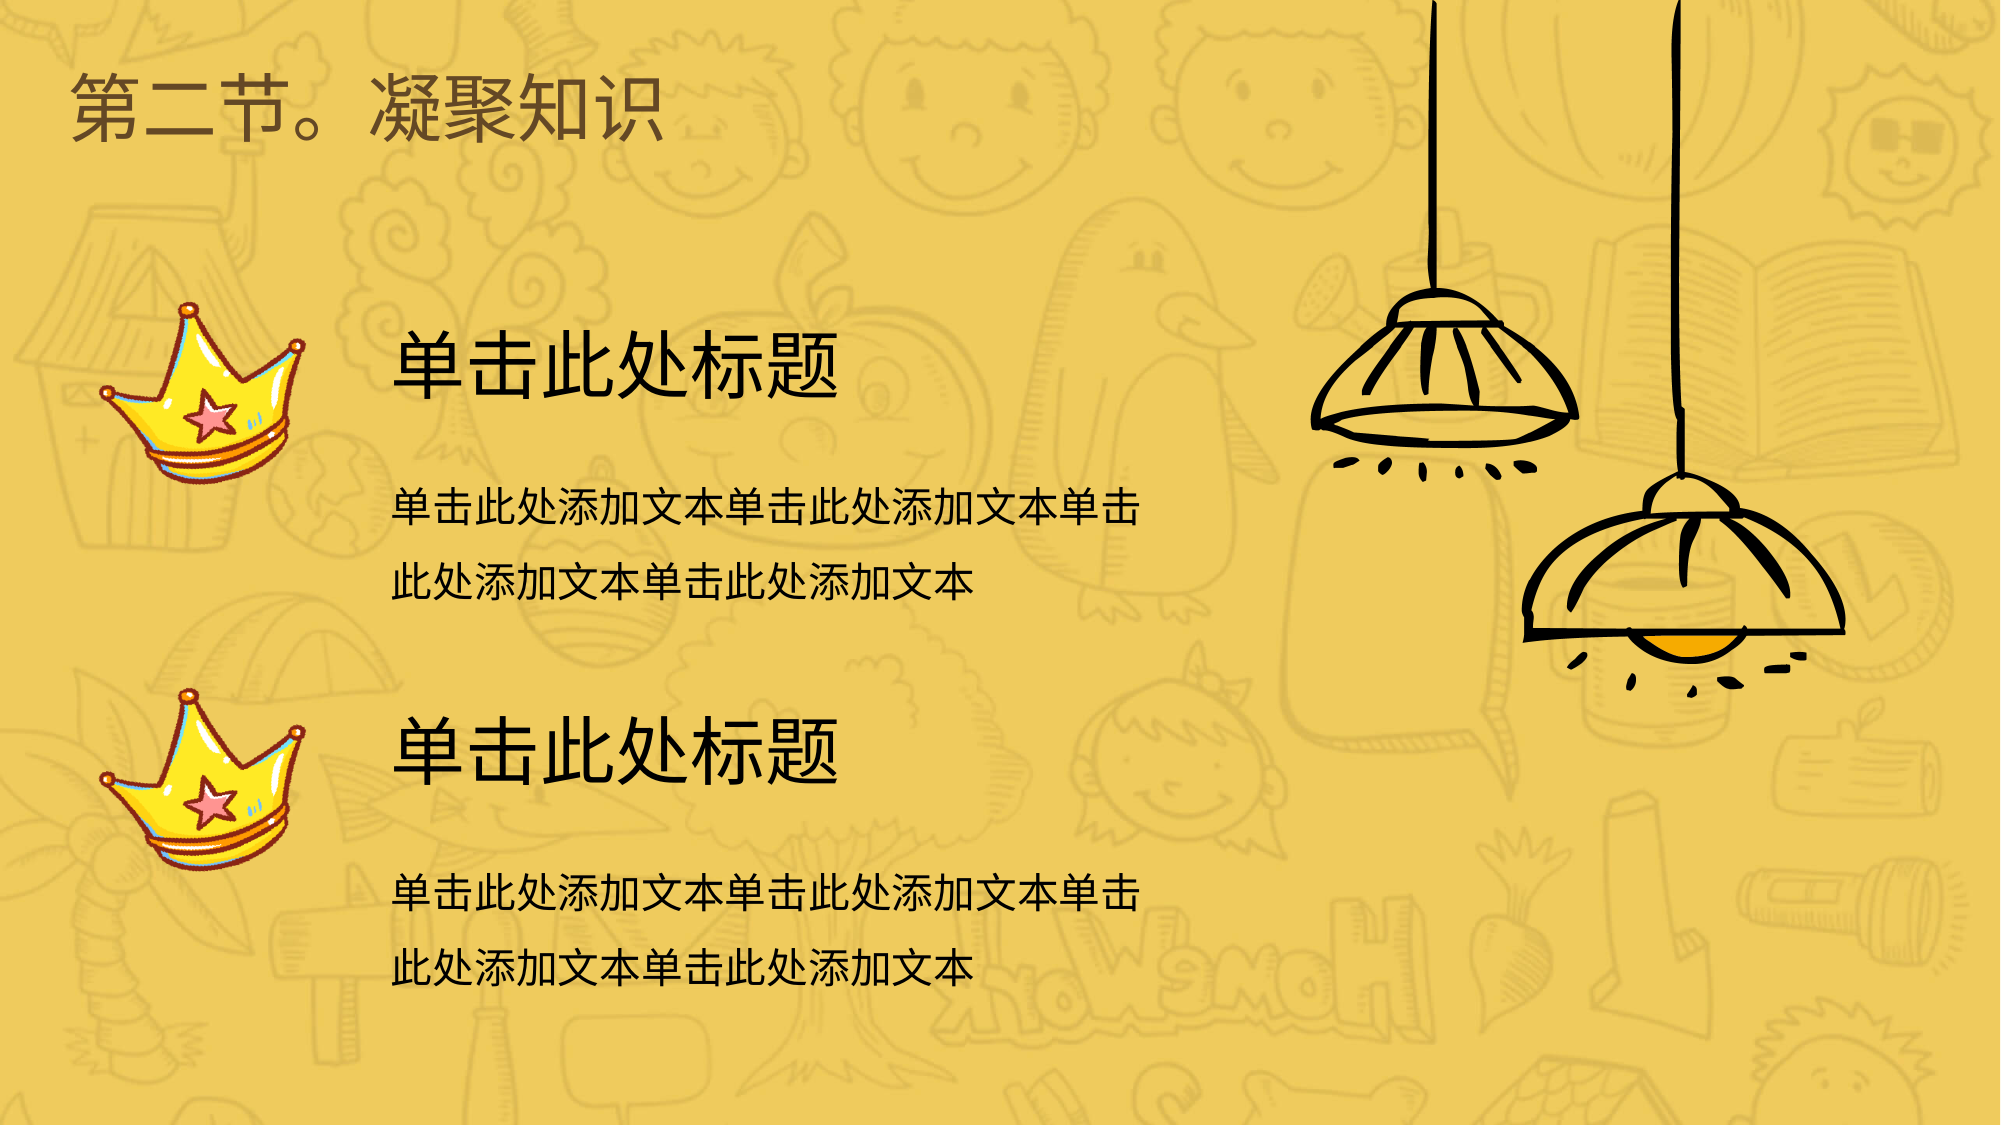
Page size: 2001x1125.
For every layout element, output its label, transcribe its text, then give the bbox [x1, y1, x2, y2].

text_box 单击此处标题 [376, 697, 1023, 803]
text_box 第二节。凝聚知识 [52, 54, 700, 159]
text_box 单击此处添加文本单击此处添加文本单击此处添加文本单击此处添加文本 [376, 834, 1177, 1000]
text_box 单击此处标题 [376, 310, 1023, 416]
picture [0, 0, 2001, 1125]
text_box 单击此处添加文本单击此处添加文本单击此处添加文本单击此处添加文本 [376, 448, 1102, 614]
